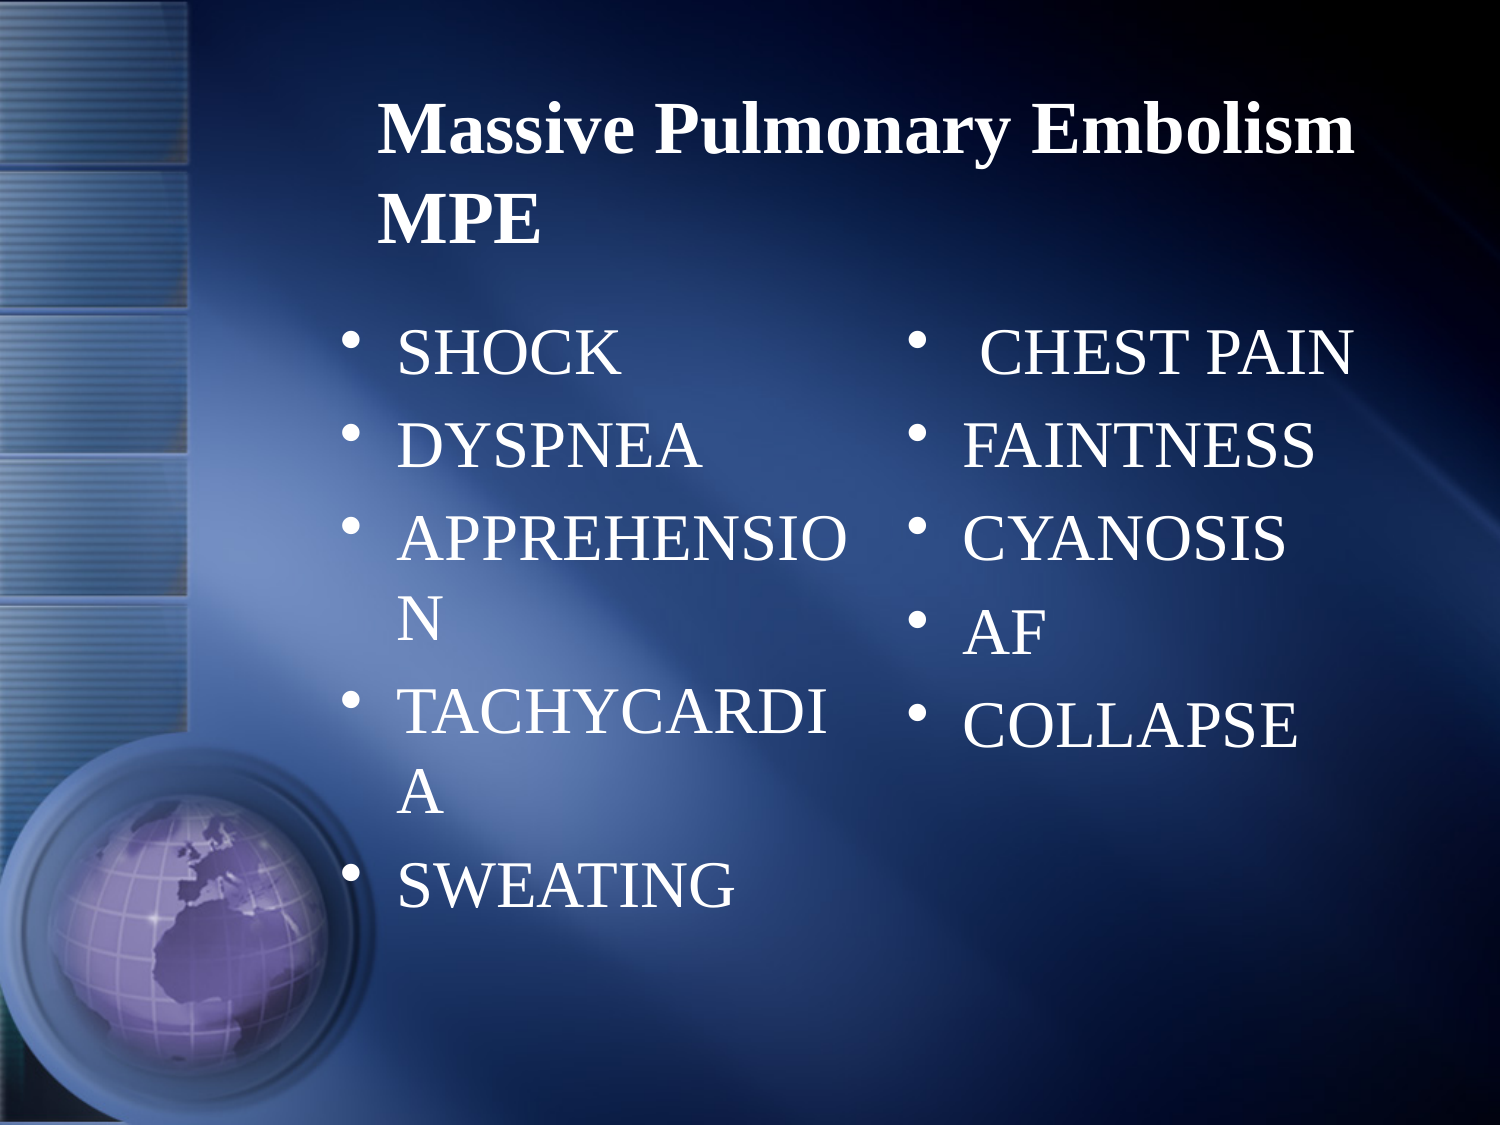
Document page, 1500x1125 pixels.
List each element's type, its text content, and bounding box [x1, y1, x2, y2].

list SHOCK DYSPNEA APPREHENSION TACHYCARDIA SWEATING [324, 299, 872, 1001]
title Massive Pulmonary Embolism MPE [362, 74, 1401, 263]
list CHEST PAIN FAINTNESS CYANOSIS AF COLLAPSE [891, 299, 1401, 1001]
picture [0, 0, 1500, 1125]
